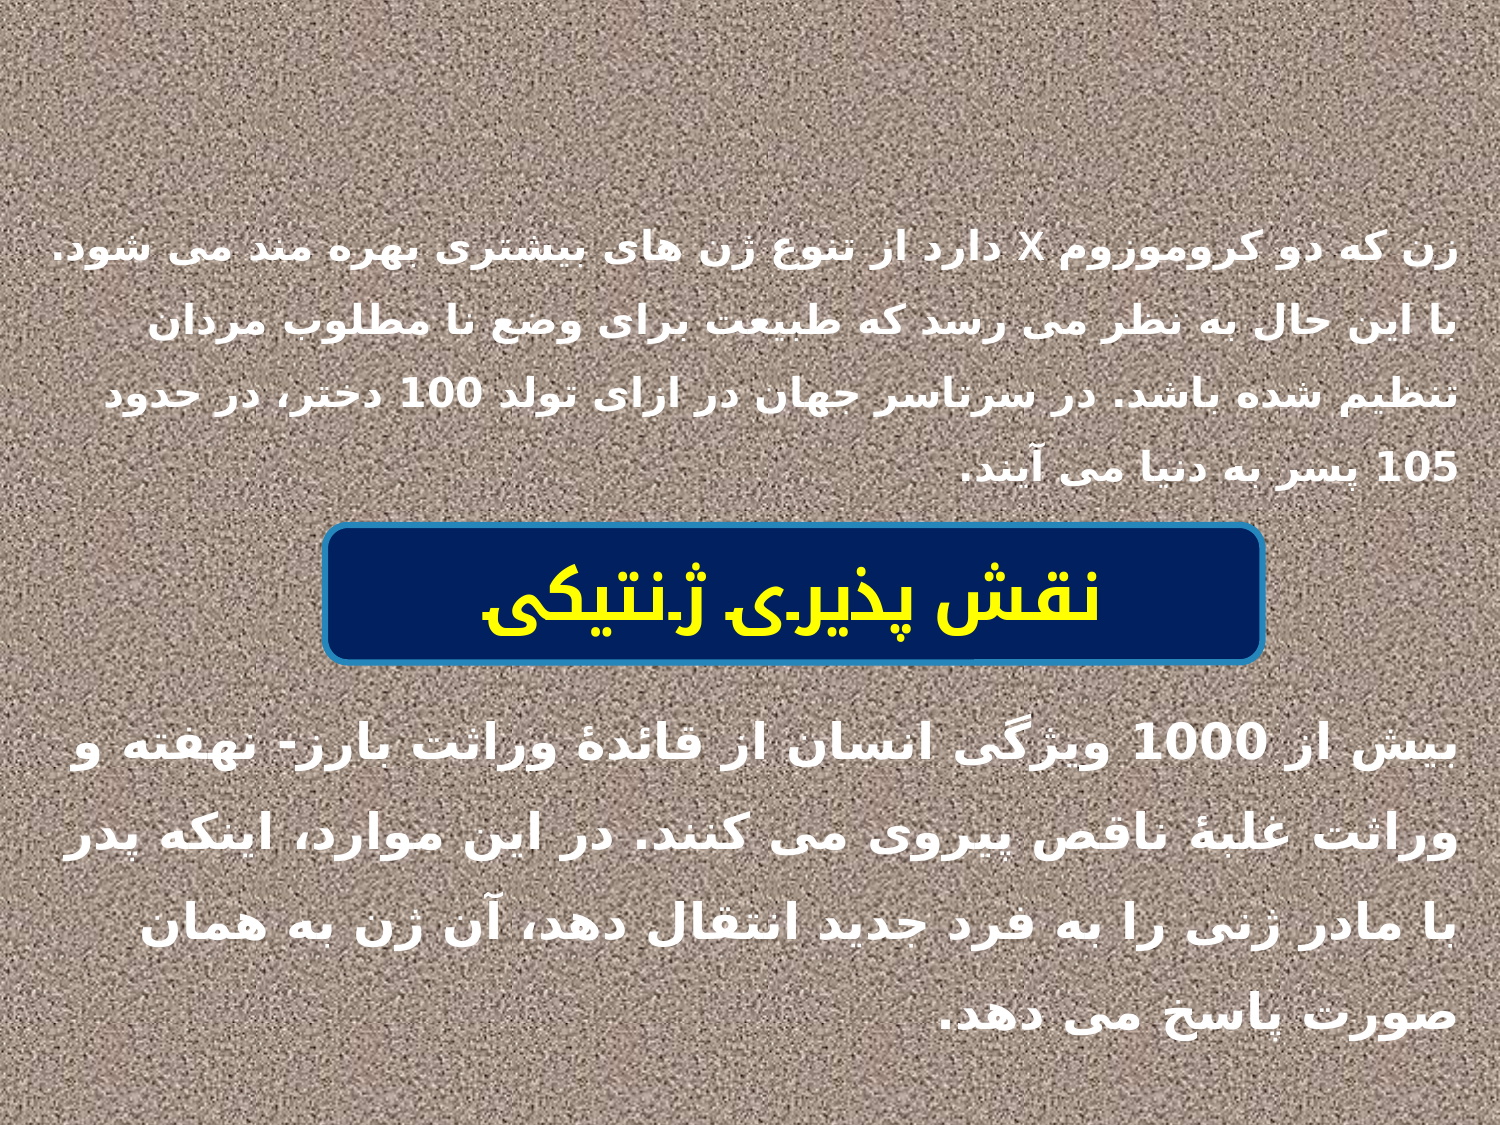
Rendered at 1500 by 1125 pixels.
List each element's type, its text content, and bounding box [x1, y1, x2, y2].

slide_number 13 [1417, 1068, 1494, 1114]
footer www.modirkade.ir [212, 1050, 904, 1095]
list زن که دو کروموزوم X دارد از تنوع ژن های بیشتری بهره مند می شود. با این حال به نظر می رسد که طبیعت برای وضع نا مطلوب مردان تنظیم شده باشد. در سرتاسر جهان در ازای تولد 100 دختر، در حدود 105 پسر به دنیا می آیند. [24, 187, 1475, 500]
picture [0, 0, 1500, 1125]
text_box نقش پذیری ژنتیکی [321, 521, 1266, 666]
text_box بیش از 1000 ویژگی انسان از قائدۀ وراثت بارز- نهفته و وراثت غلبۀ ناقص پیروی می کنند. در این موارد، اینکه پدر با مادر ژنی را به فرد جدید انتقال دهد، آن ژن به همان صورت پاسخ می دهد. [24, 671, 1475, 1100]
